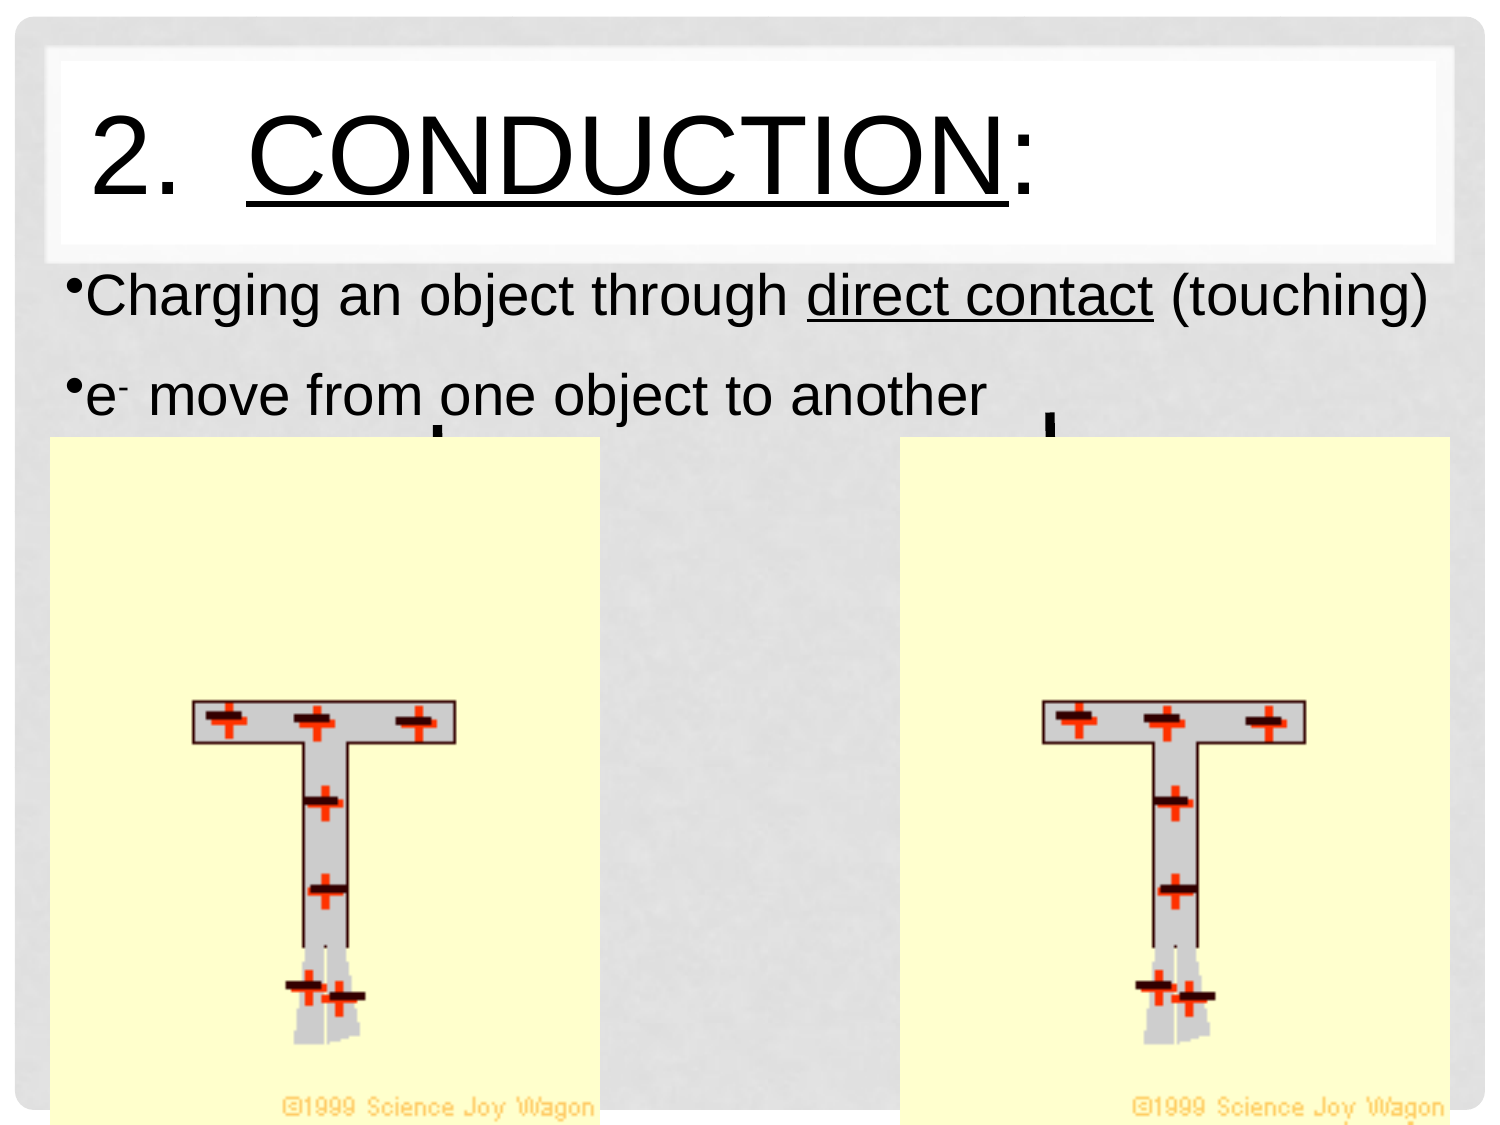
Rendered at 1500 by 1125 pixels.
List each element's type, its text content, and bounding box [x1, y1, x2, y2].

text_box 2. CONDUCTION: [75, 74, 1388, 225]
picture [49, 437, 600, 1125]
text_box e- move from one object to another [50, 350, 1363, 435]
picture [899, 437, 1450, 1125]
text_box Charging an object through direct contact (touching) [49, 249, 1463, 420]
